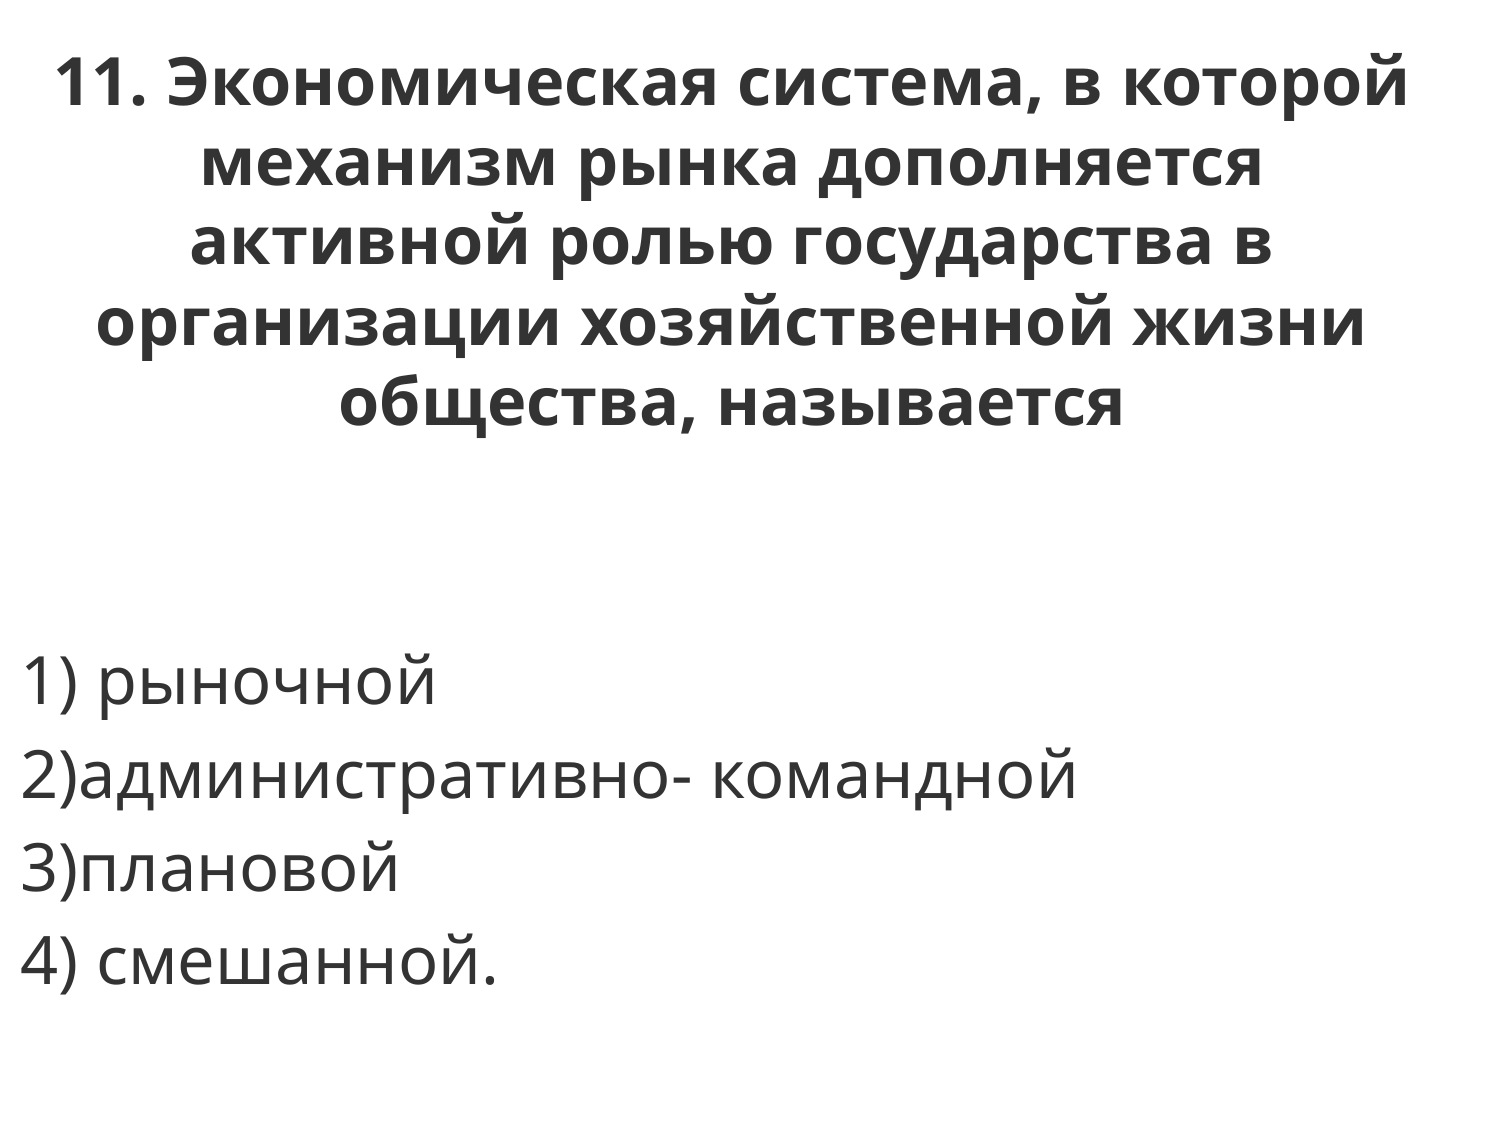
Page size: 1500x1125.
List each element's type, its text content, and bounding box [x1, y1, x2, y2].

list 11. Экономическая система, в которой механизм рынка дополняется активной ролью государства в организации хозяйственной жизни общества, называется 1) рыночной 2)административно- командной 3)плановой 4) смешанной. [5, 30, 1459, 1094]
